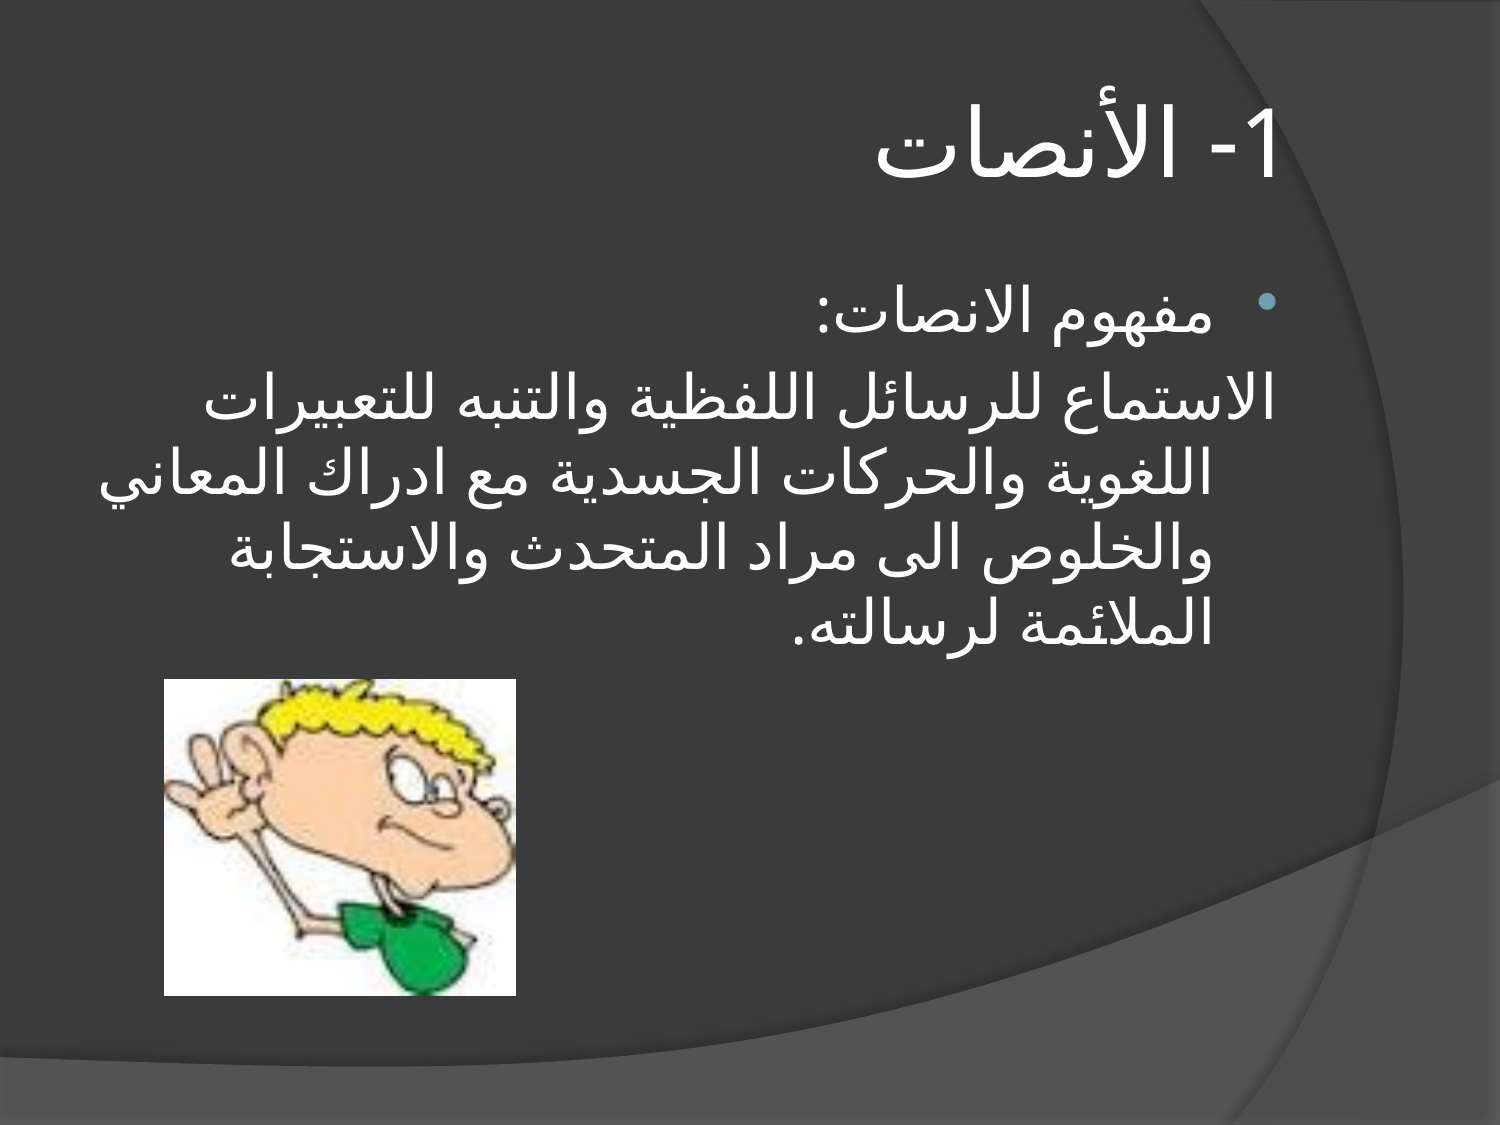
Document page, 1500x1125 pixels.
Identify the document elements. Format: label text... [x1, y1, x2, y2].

title 1- الأنصات [75, 45, 1300, 233]
list مفهوم الانصات: الاستماع للرسائل اللفظية والتنبه للتعبيرات اللغوية والحركات الجسدية مع ادراك المعاني والخلوص الى مراد المتحدث والاستجابة الملائمة لرسالته. [75, 262, 1300, 1005]
picture [163, 679, 516, 997]
